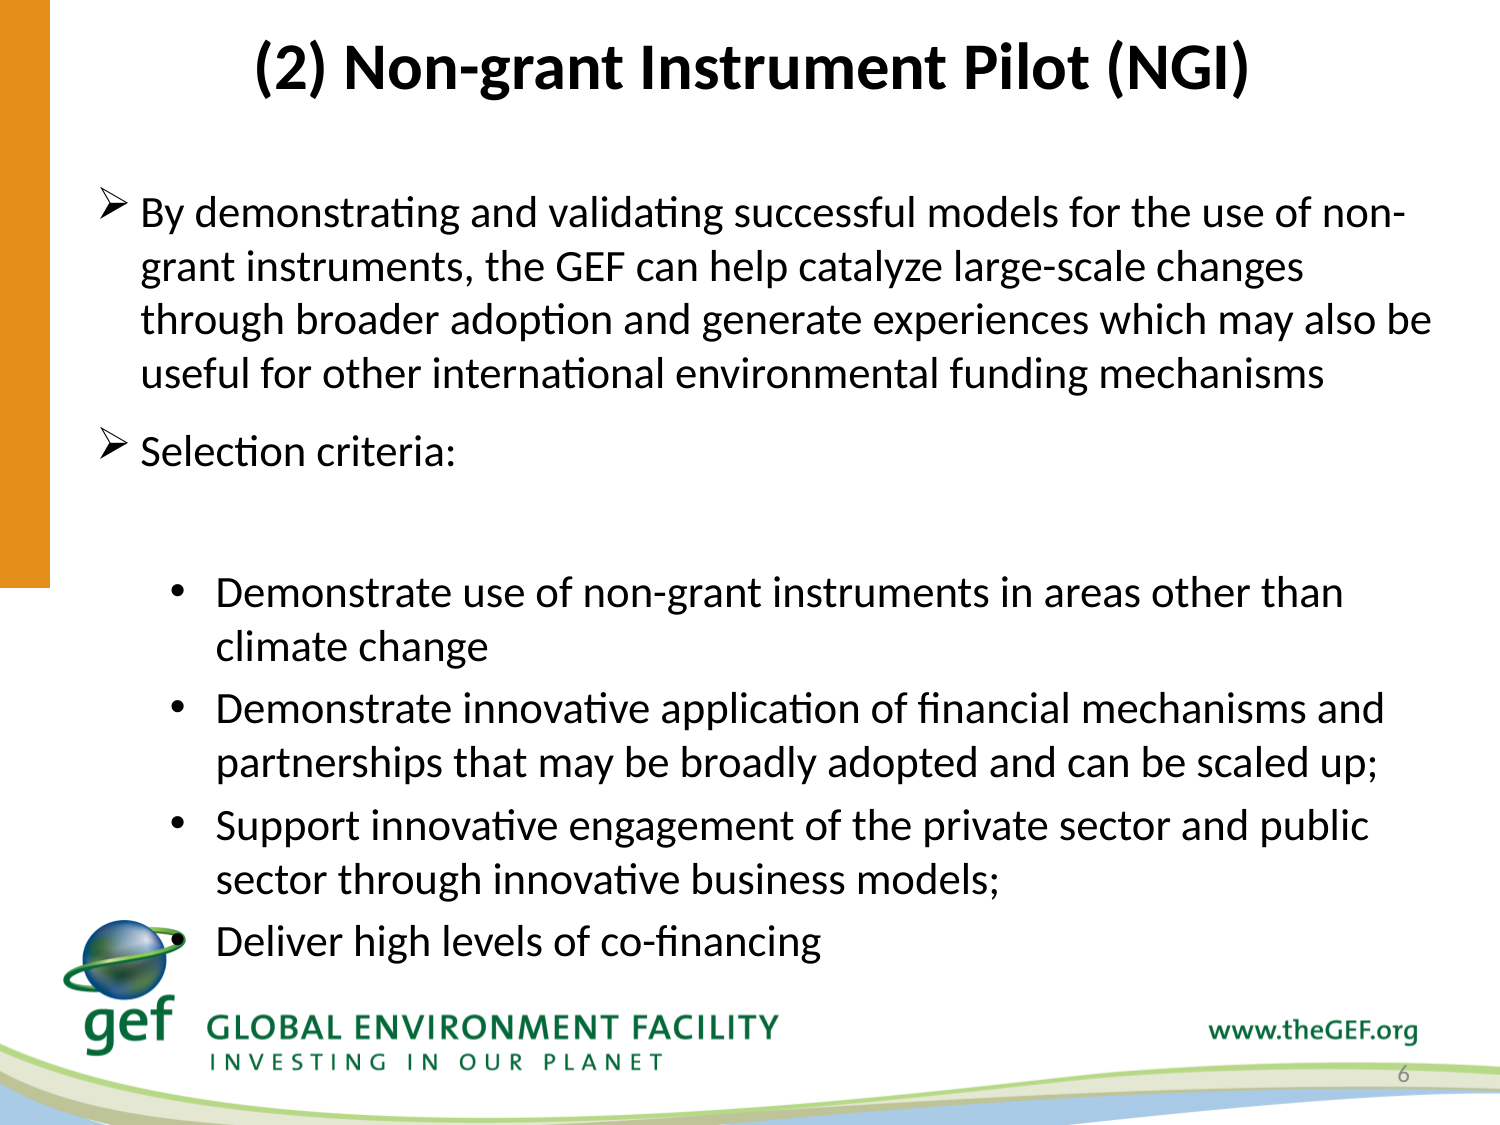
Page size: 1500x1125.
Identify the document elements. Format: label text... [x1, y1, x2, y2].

picture [0, 920, 1500, 1125]
slide_number 6 [1074, 1042, 1425, 1103]
title (2) Non-grant Instrument Pilot (NGI) [81, 12, 1425, 113]
picture [0, 0, 50, 588]
list By demonstrating and validating successful models for the use of non-grant instruments, the GEF can help catalyze large-scale changes through broader adoption and generate experiences which may also be useful for other international environmental funding mechanisms Selection criteria: Demonstrate use of non-grant instruments in areas other than climate change Demonstrate innovative application of financial mechanisms and partnerships that may be broadly adopted and can be scaled up; Support innovative engagement of the private sector and public sector through innovative business models; Deliver high levels of co-financing [81, 174, 1475, 975]
